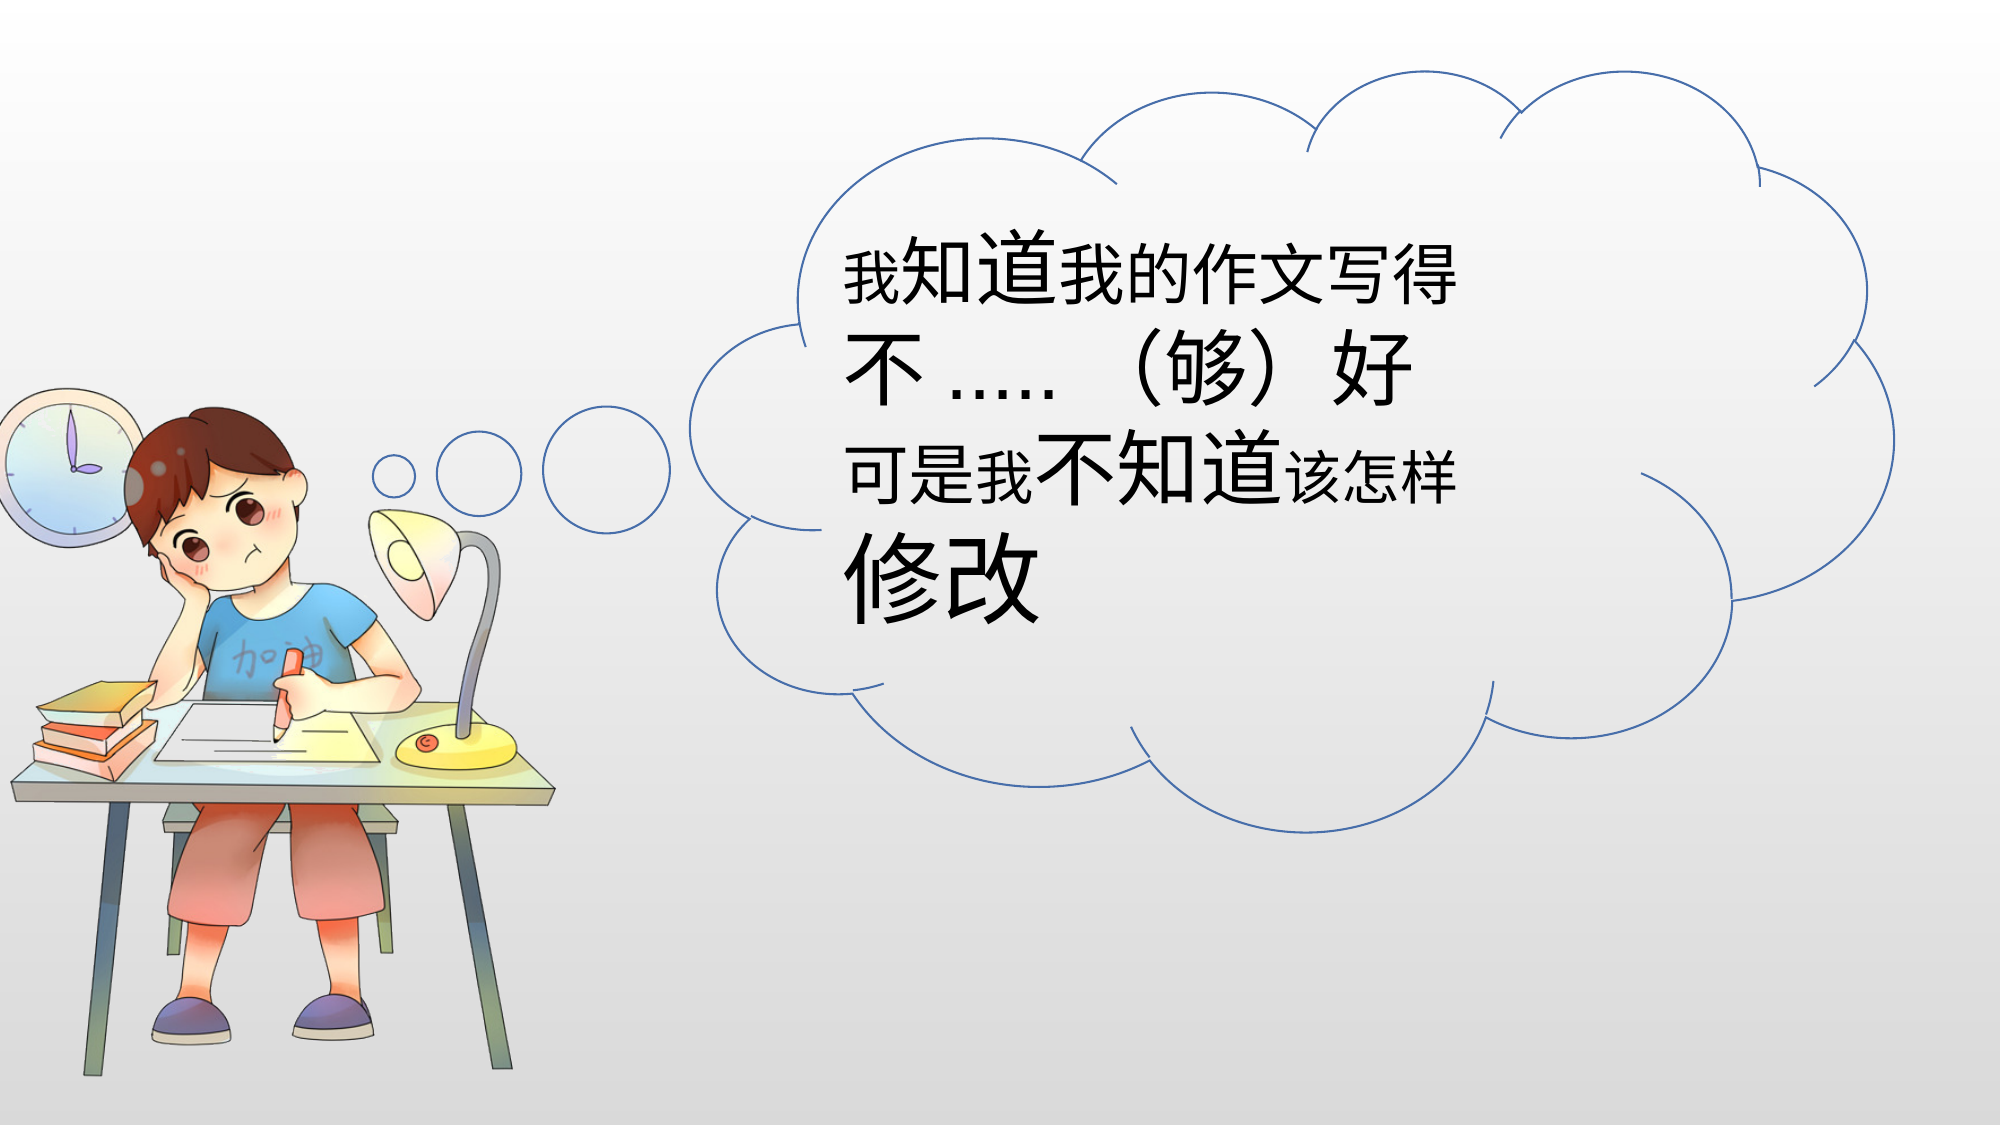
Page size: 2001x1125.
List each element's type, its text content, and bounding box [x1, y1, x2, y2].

text_box [932, 764, 1145, 789]
text_box [829, 70, 1896, 746]
text_box 我知道我的作文写得 不.....（够）好 可是我不知道该怎样 修改 [827, 208, 1474, 764]
text_box [577, 405, 671, 535]
text_box [688, 211, 827, 695]
text_box [1151, 764, 1461, 834]
picture [0, 339, 577, 1122]
